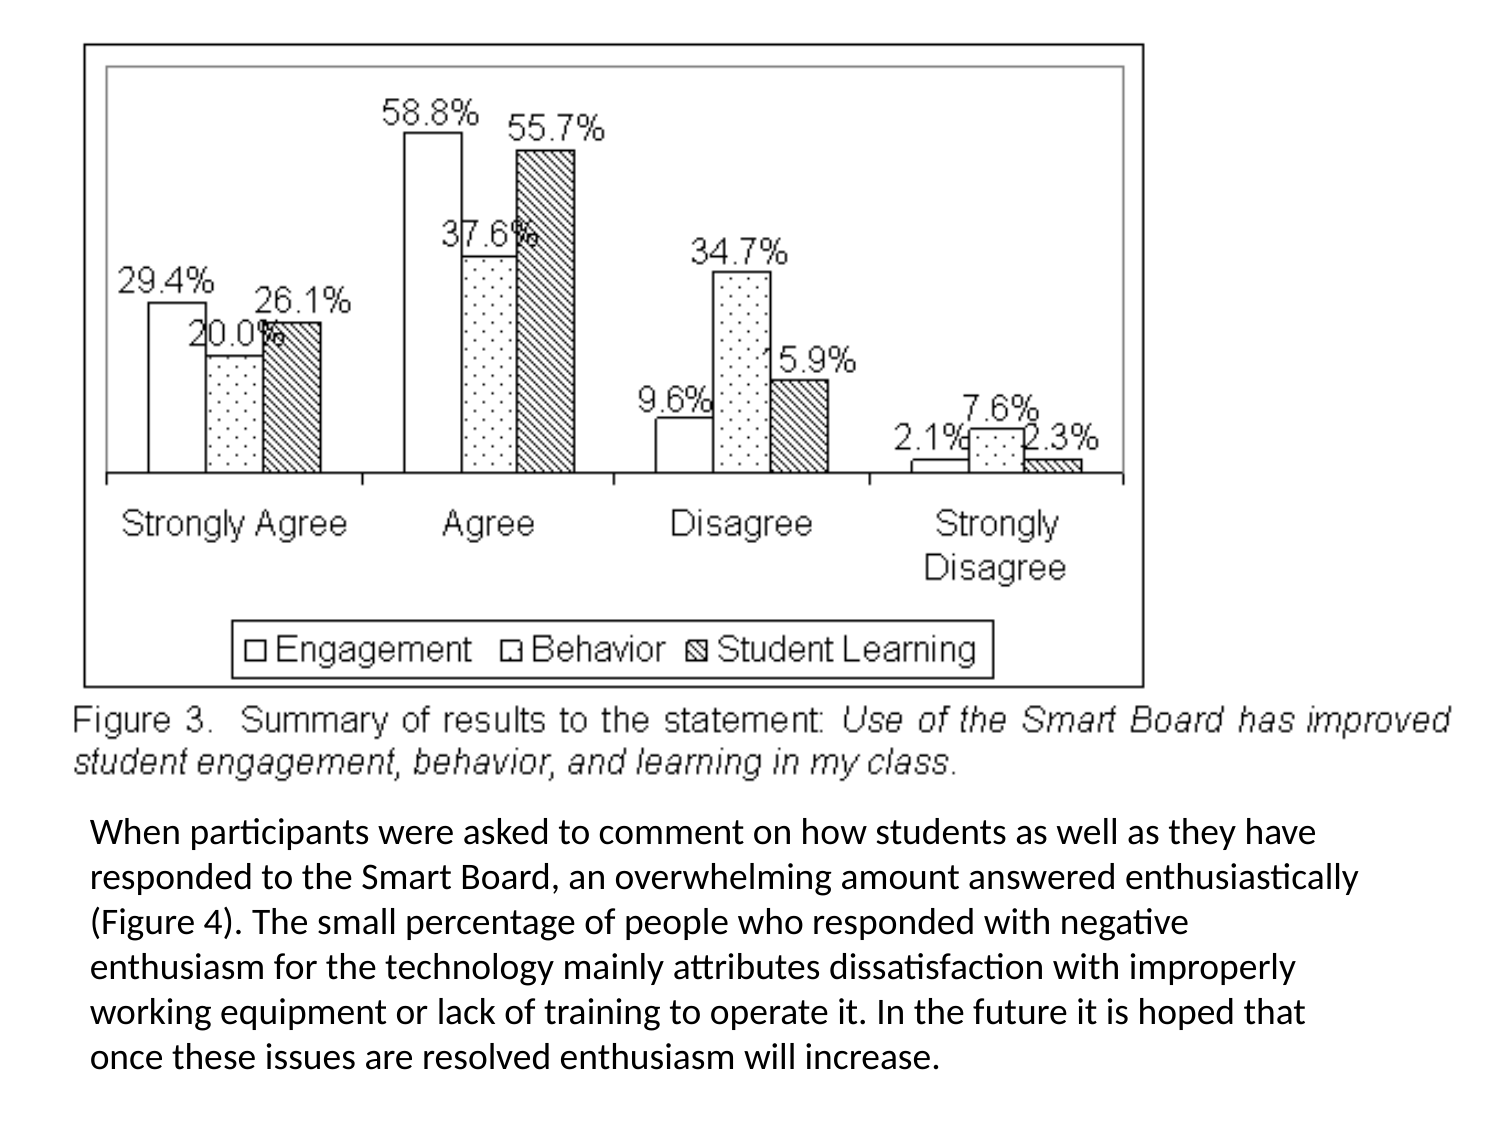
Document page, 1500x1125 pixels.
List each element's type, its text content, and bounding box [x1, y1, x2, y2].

picture [62, 33, 1479, 788]
text_box When participants were asked to comment on how students as well as they have responded to the Smart Board, an overwhelming amount answered enthusiastically (Figure 4). The small percentage of people who responded with negative enthusiasm for the technology mainly attributes dissatisfaction with improperly working equipment or lack of training to operate it. In the future it is hoped that once these issues are resolved enthusiasm will increase. [75, 799, 1388, 1085]
